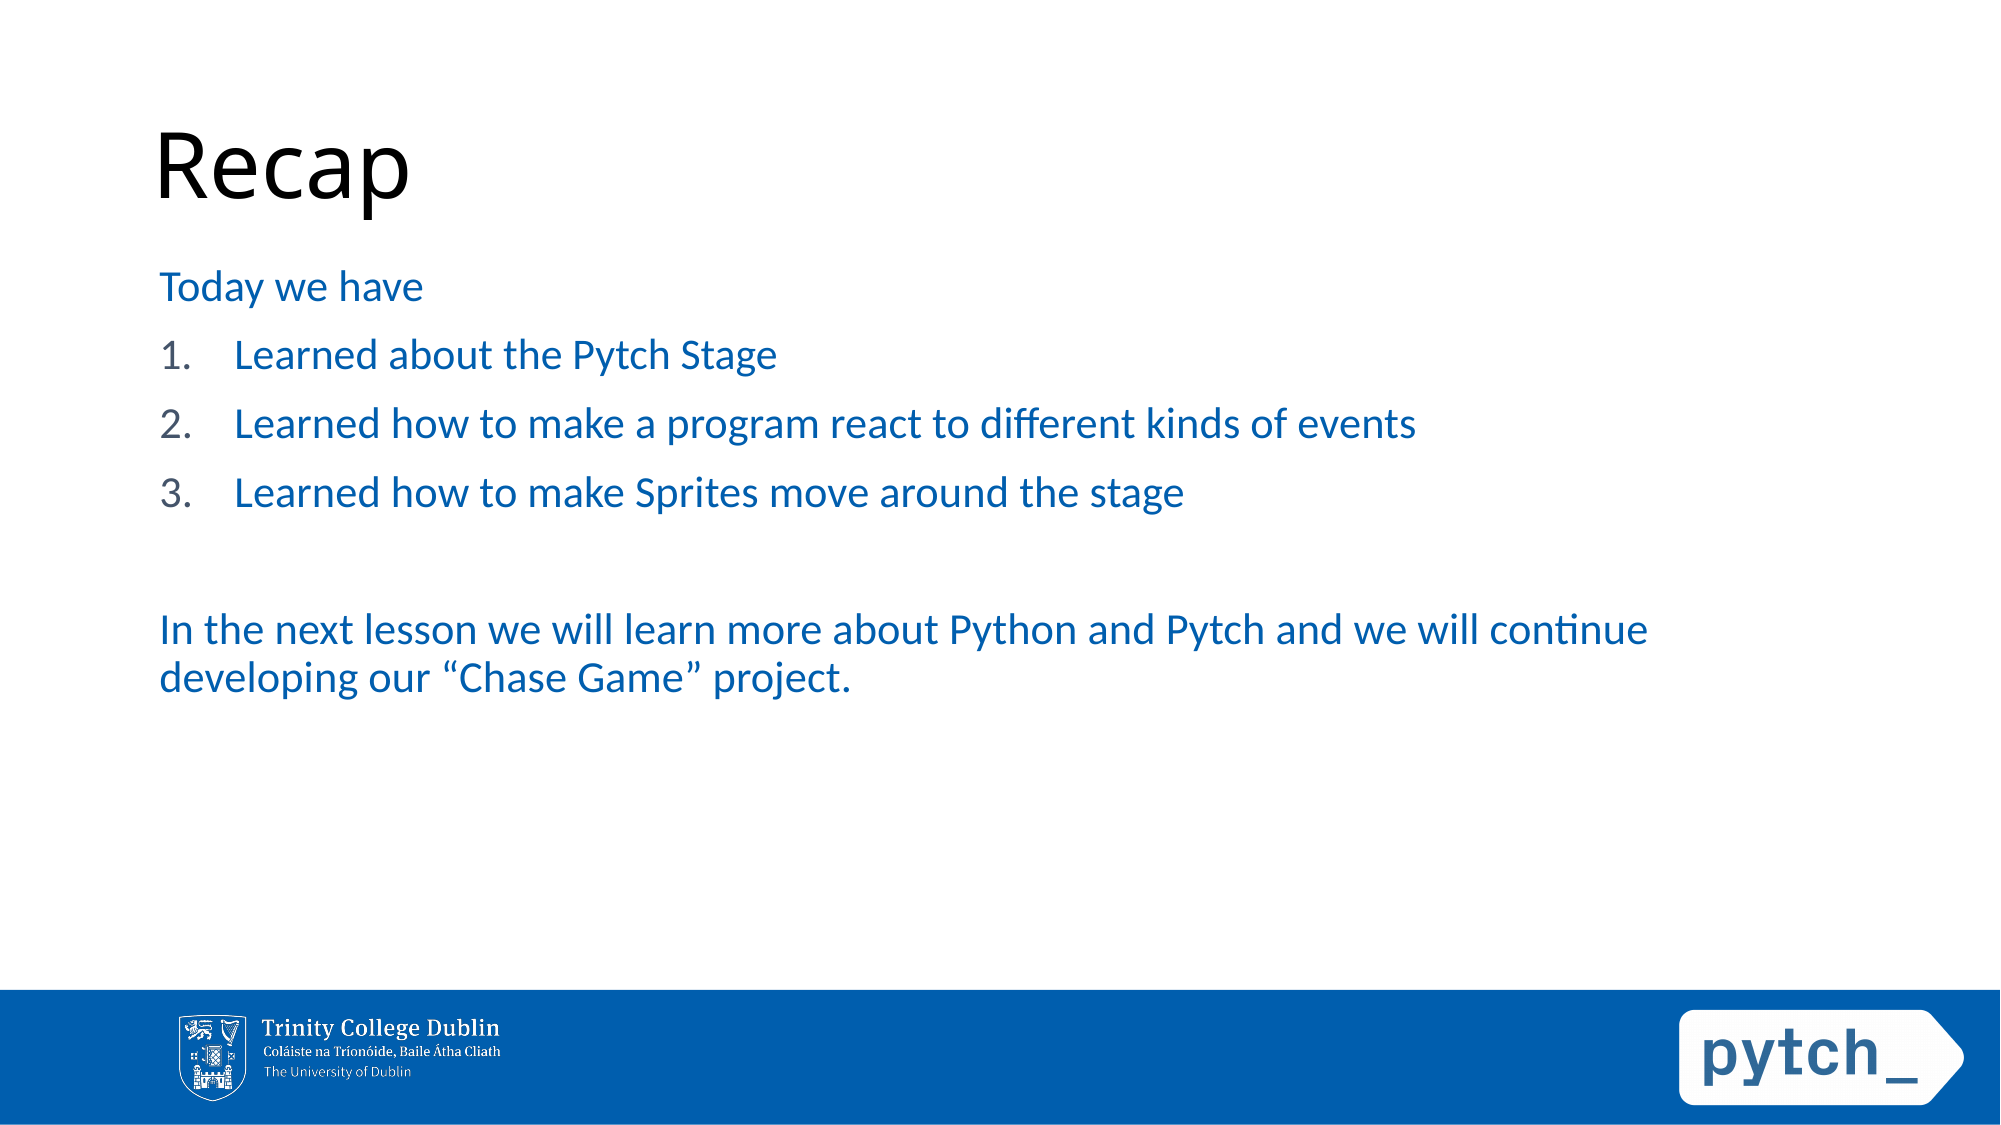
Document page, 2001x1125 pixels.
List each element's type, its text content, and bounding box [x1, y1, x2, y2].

picture [1590, 894, 2001, 1125]
picture [178, 1014, 502, 1102]
list Today we have Learned about the Pytch Stage Learned how to make a program react to different kinds of events Learned how to make Sprites move around the stage In the next lesson we will learn more about Python and Pytch and we will continue developing our “Chase Game” project. [144, 255, 1863, 806]
title Recap [137, 59, 1863, 278]
